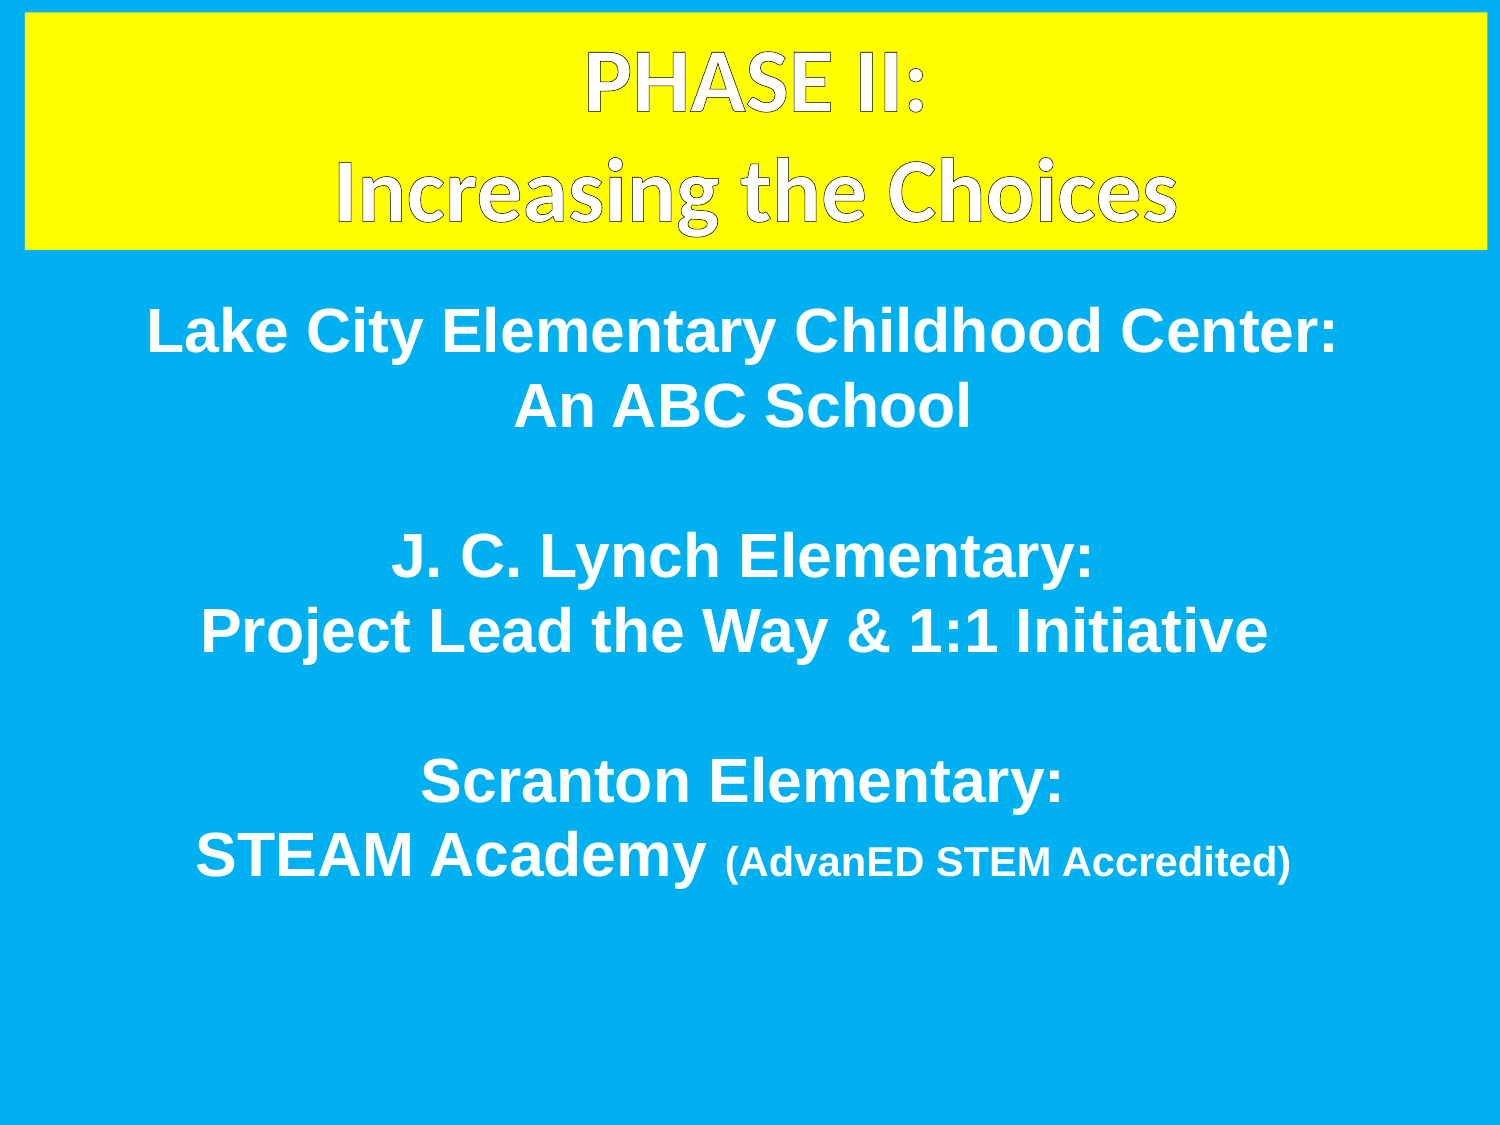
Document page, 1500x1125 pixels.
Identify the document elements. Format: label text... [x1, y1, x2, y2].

text_box PHASE II: Increasing the Choices [24, 12, 1488, 250]
text_box Lake City Elementary Childhood Center: An ABC School J. C. Lynch Elementary: Project Lead the Way & 1:1 Initiative Scranton Elementary: STEAM Academy (AdvanED STEM Accredited) [24, 199, 1463, 1088]
